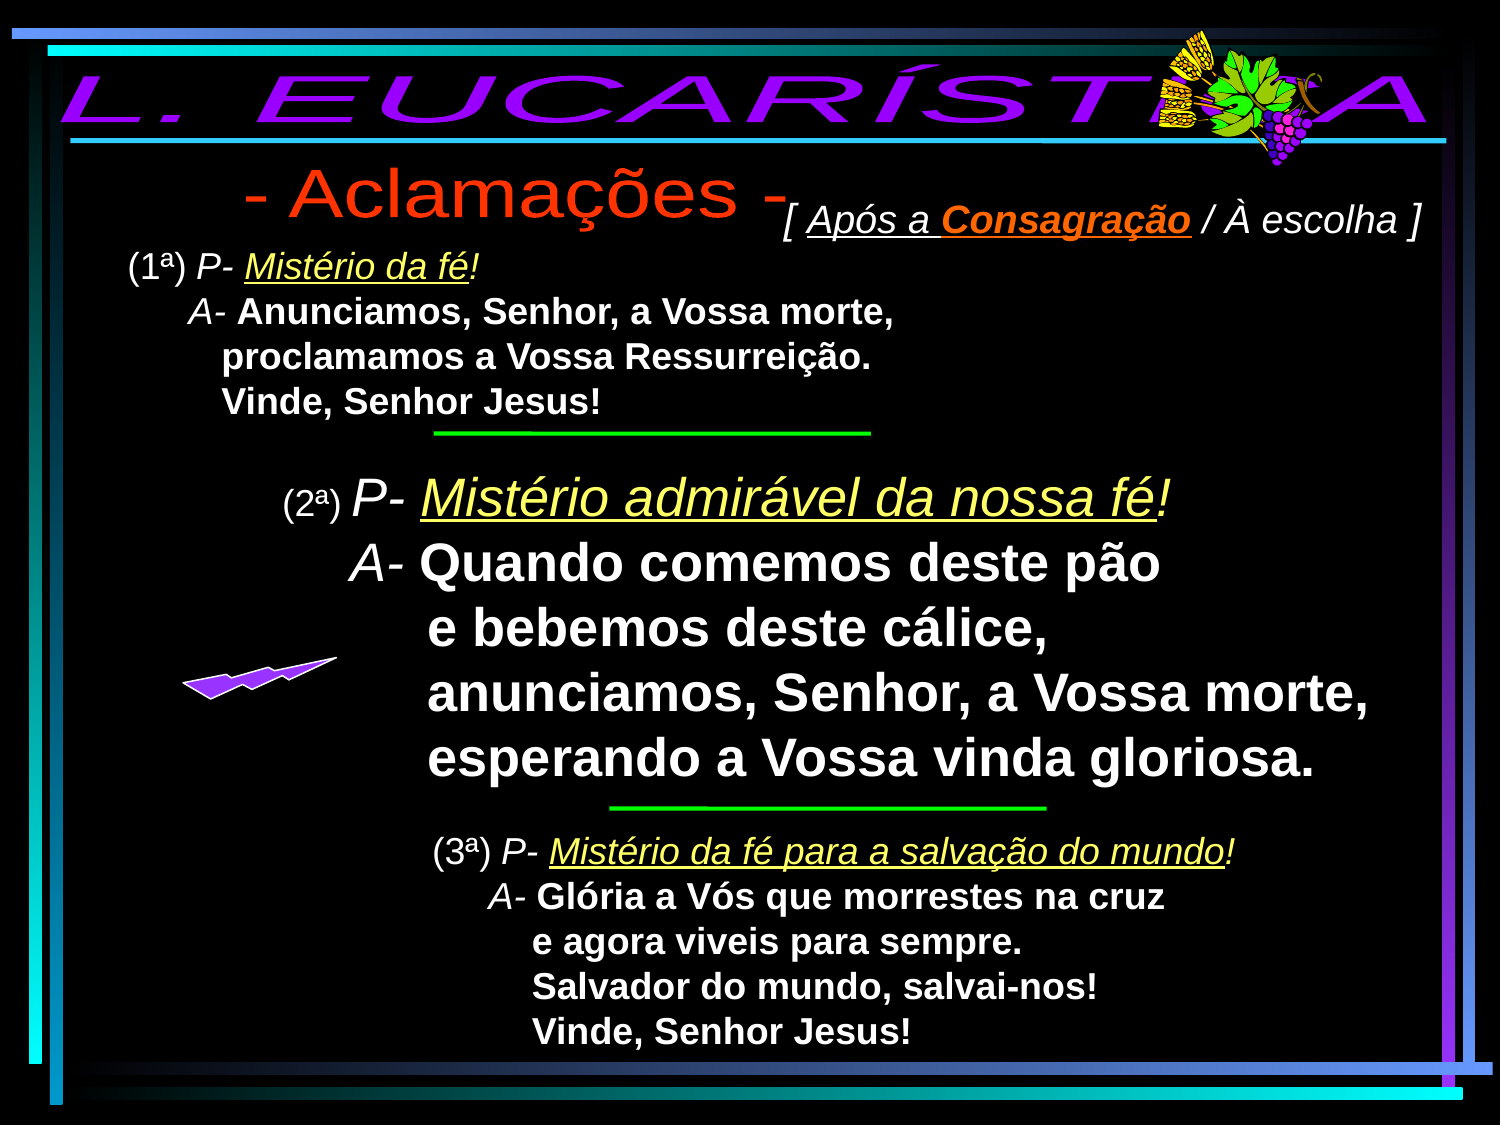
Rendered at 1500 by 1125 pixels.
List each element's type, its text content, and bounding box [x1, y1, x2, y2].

picture [1172, 25, 1326, 163]
text_box [183, 657, 337, 699]
title [ Após a Consagração / À escolha ] (1ª) P- Mistério da fé! A- Anunciamos, Senhor, a Vossa morte, proclamamos a Vossa Ressurreição. Vinde, Senhor Jesus! (2ª) P- Mistério admirável da nossa fé! A- Quando comemos deste pão e bebemos deste cálice, anunciamos, Senhor, a Vossa morte, esperando a Vossa vinda gloriosa. (3ª) P- Mistério da fé para a salvação do mundo! A- Glória a Vós que morrestes na cruz e agora viveis para sempre. Salvador do mundo, salvai-nos! Vinde, Senhor Jesus! [112, 184, 1459, 1071]
